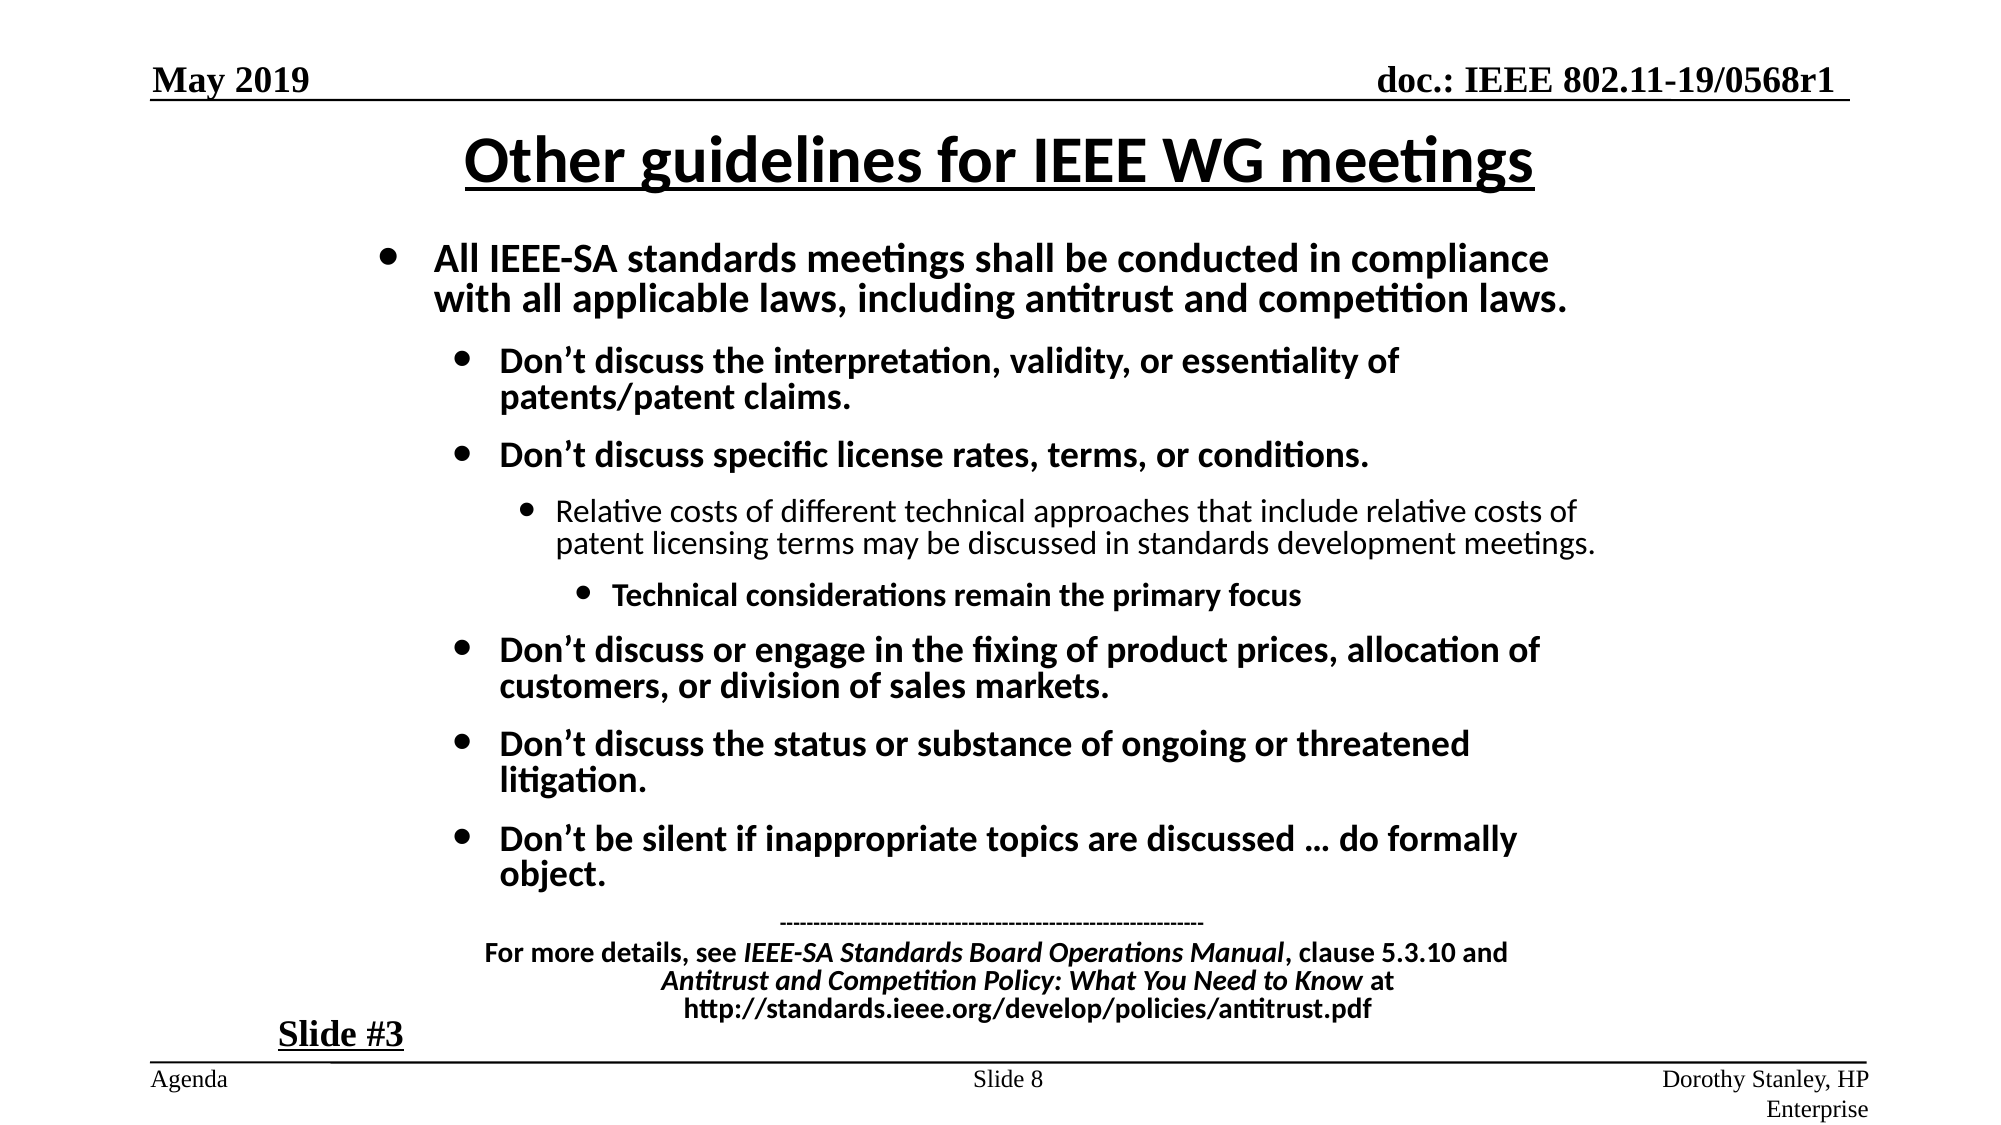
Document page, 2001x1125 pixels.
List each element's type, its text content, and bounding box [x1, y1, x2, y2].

title Other guidelines for IEEE WG meetings [287, 62, 1713, 250]
footer Dorothy Stanley, HP Enterprise [1609, 1062, 1869, 1093]
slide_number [152, 54, 567, 100]
text_box Slide #3 [263, 1001, 420, 1062]
list All IEEE-SA standards meetings shall be conducted in compliance with all applicable laws, including antitrust and competition laws. Don’t discuss the interpretation, validity, or essentiality of patents/patent claims. Don’t discuss specific license rates, terms, or conditions. Relative costs of different technical approaches that include relative costs of patent licensing terms may be discussed in standards development meetings. Technical considerations remain the primary focus Don’t discuss or engage in the fixing of product prices, allocation of customers, or division of sales markets. Don’t discuss the status or substance of ongoing or threatened litigation. Don’t be silent if inappropriate topics are discussed … do formally object. --------------------------------------------------------------- For more details, see IEEE-SA Standards Board Operations Manual, clause 5.3.10 and Antitrust and Competition Policy: What You Need to Know at http://standards.ieee.org/develop/policies/antitrust.pdf [362, 233, 1638, 909]
slide_number Slide 8 [964, 1062, 1053, 1093]
